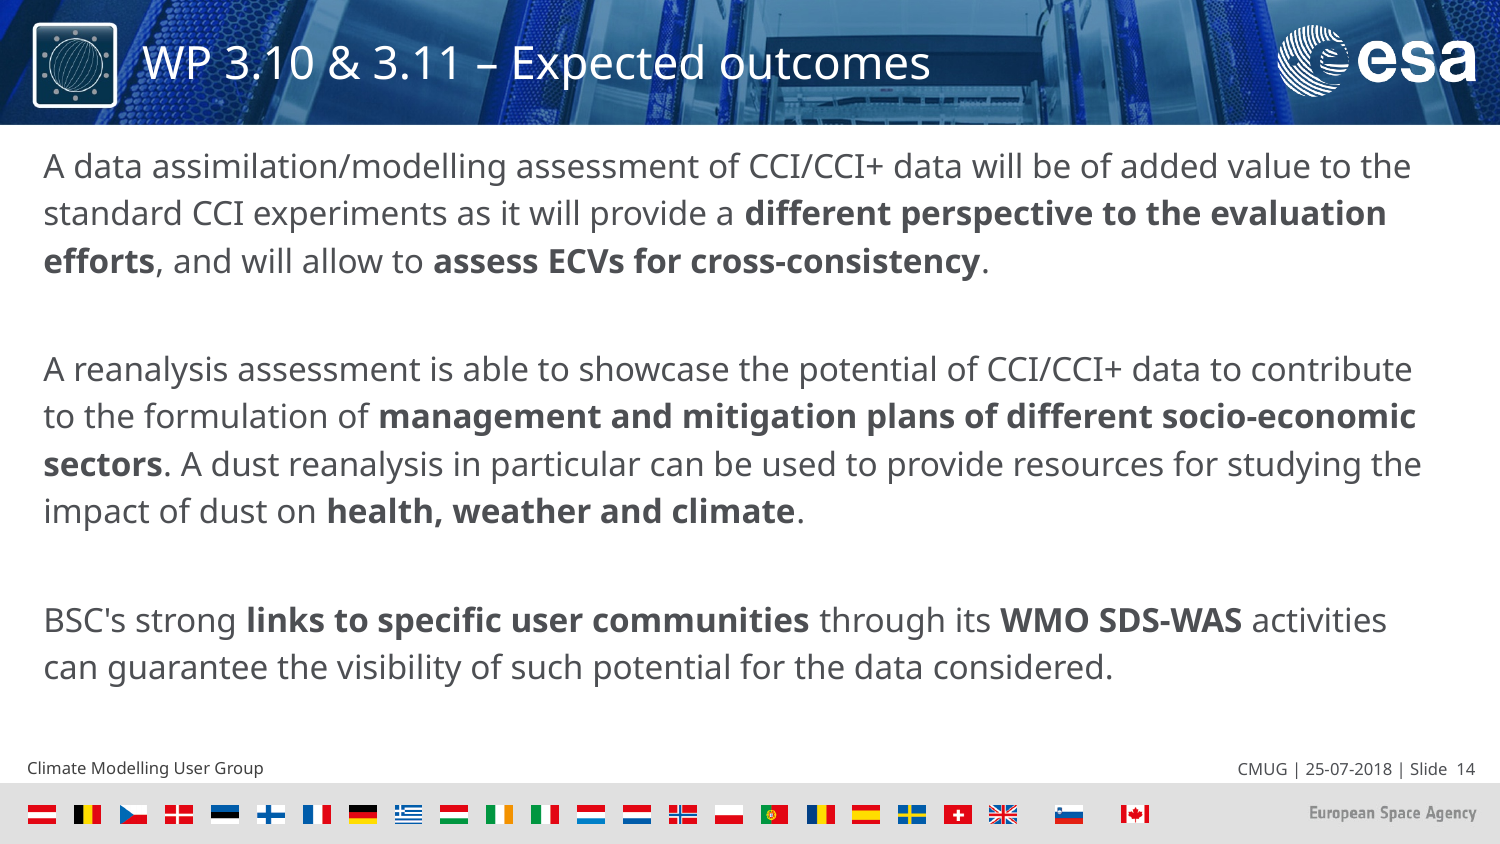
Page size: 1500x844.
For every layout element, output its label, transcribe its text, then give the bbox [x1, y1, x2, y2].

title WP 3.10 & 3.11 – Expected outcomes [127, 26, 1269, 97]
picture [0, 783, 1500, 844]
list A data assimilation/modelling assessment of CCI/CCI+ data will be of added value to the standard CCI experiments as it will provide a different perspective to the evaluation efforts, and will allow to assess ECVs for cross-consistency. A reanalysis assessment is able to showcase the potential of CCI/CCI+ data to contribute to the formulation of management and mitigation plans of different socio-economic sectors. A dust reanalysis in particular can be used to provide resources for studying the impact of dust on health, weather and climate. BSC's strong links to specific user communities through its WMO SDS-WAS activities can guarantee the visibility of such potential for the data considered. [28, 129, 1464, 758]
picture [0, 0, 1500, 127]
